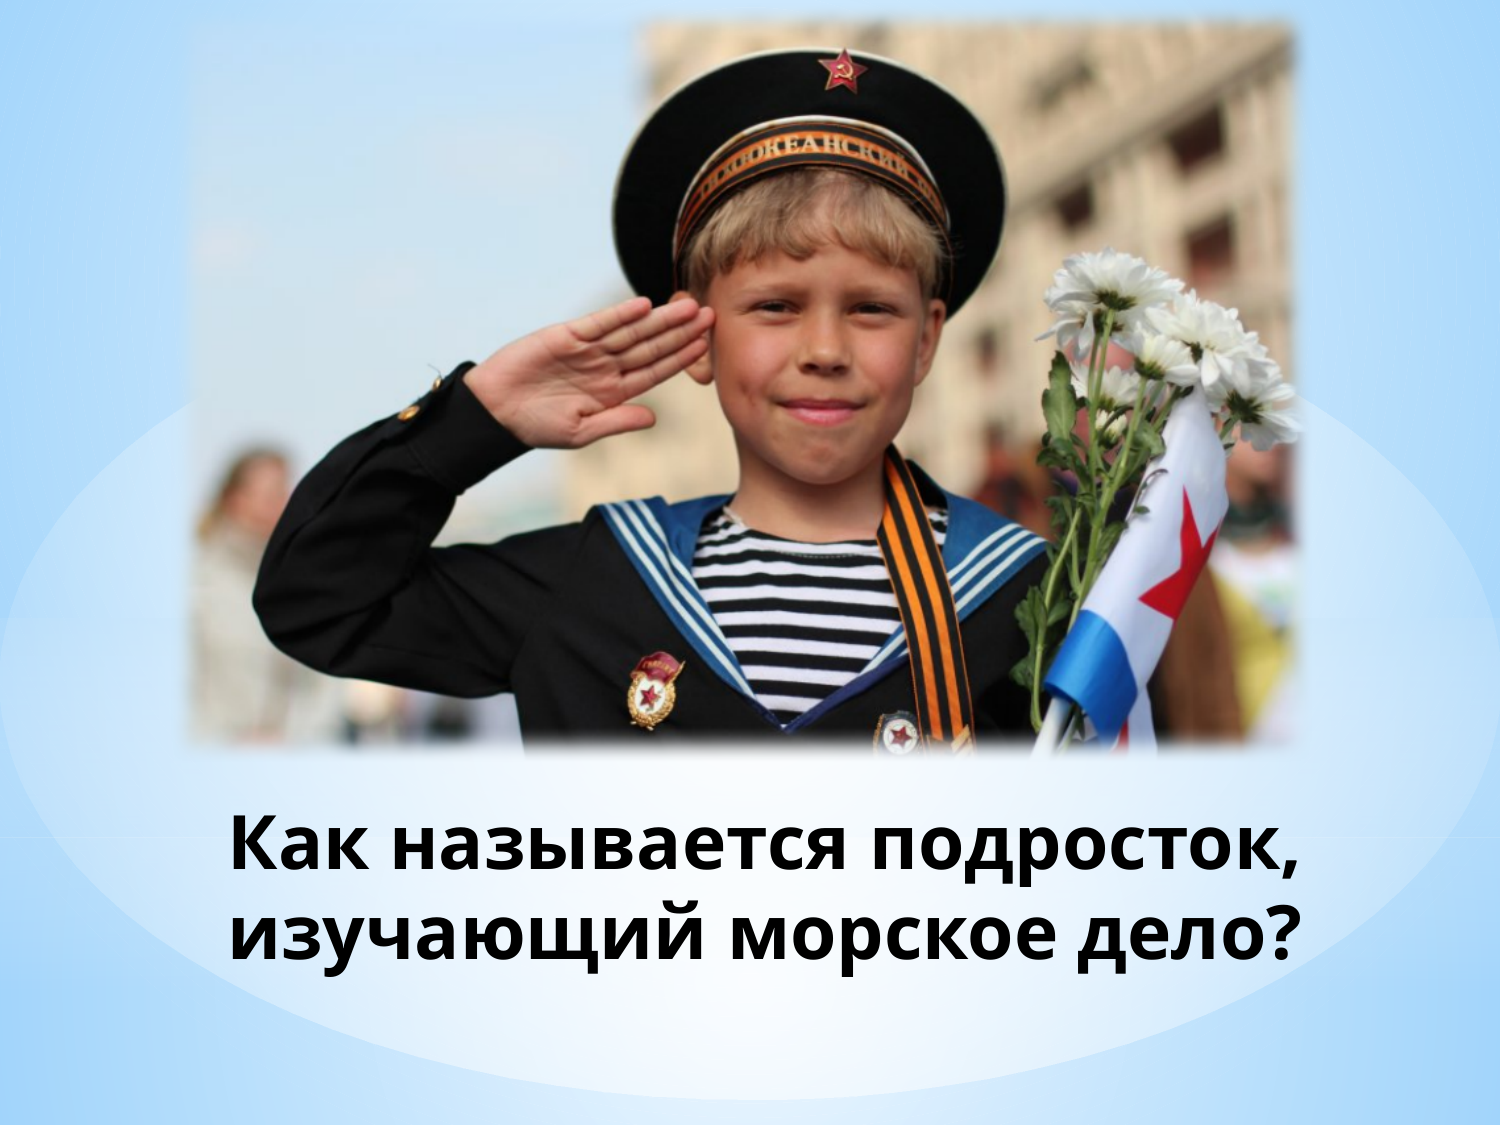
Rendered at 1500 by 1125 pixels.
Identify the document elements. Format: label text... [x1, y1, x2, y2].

title Как называется подросток, изучающий морское дело? [88, 786, 1443, 975]
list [170, 3, 1312, 764]
